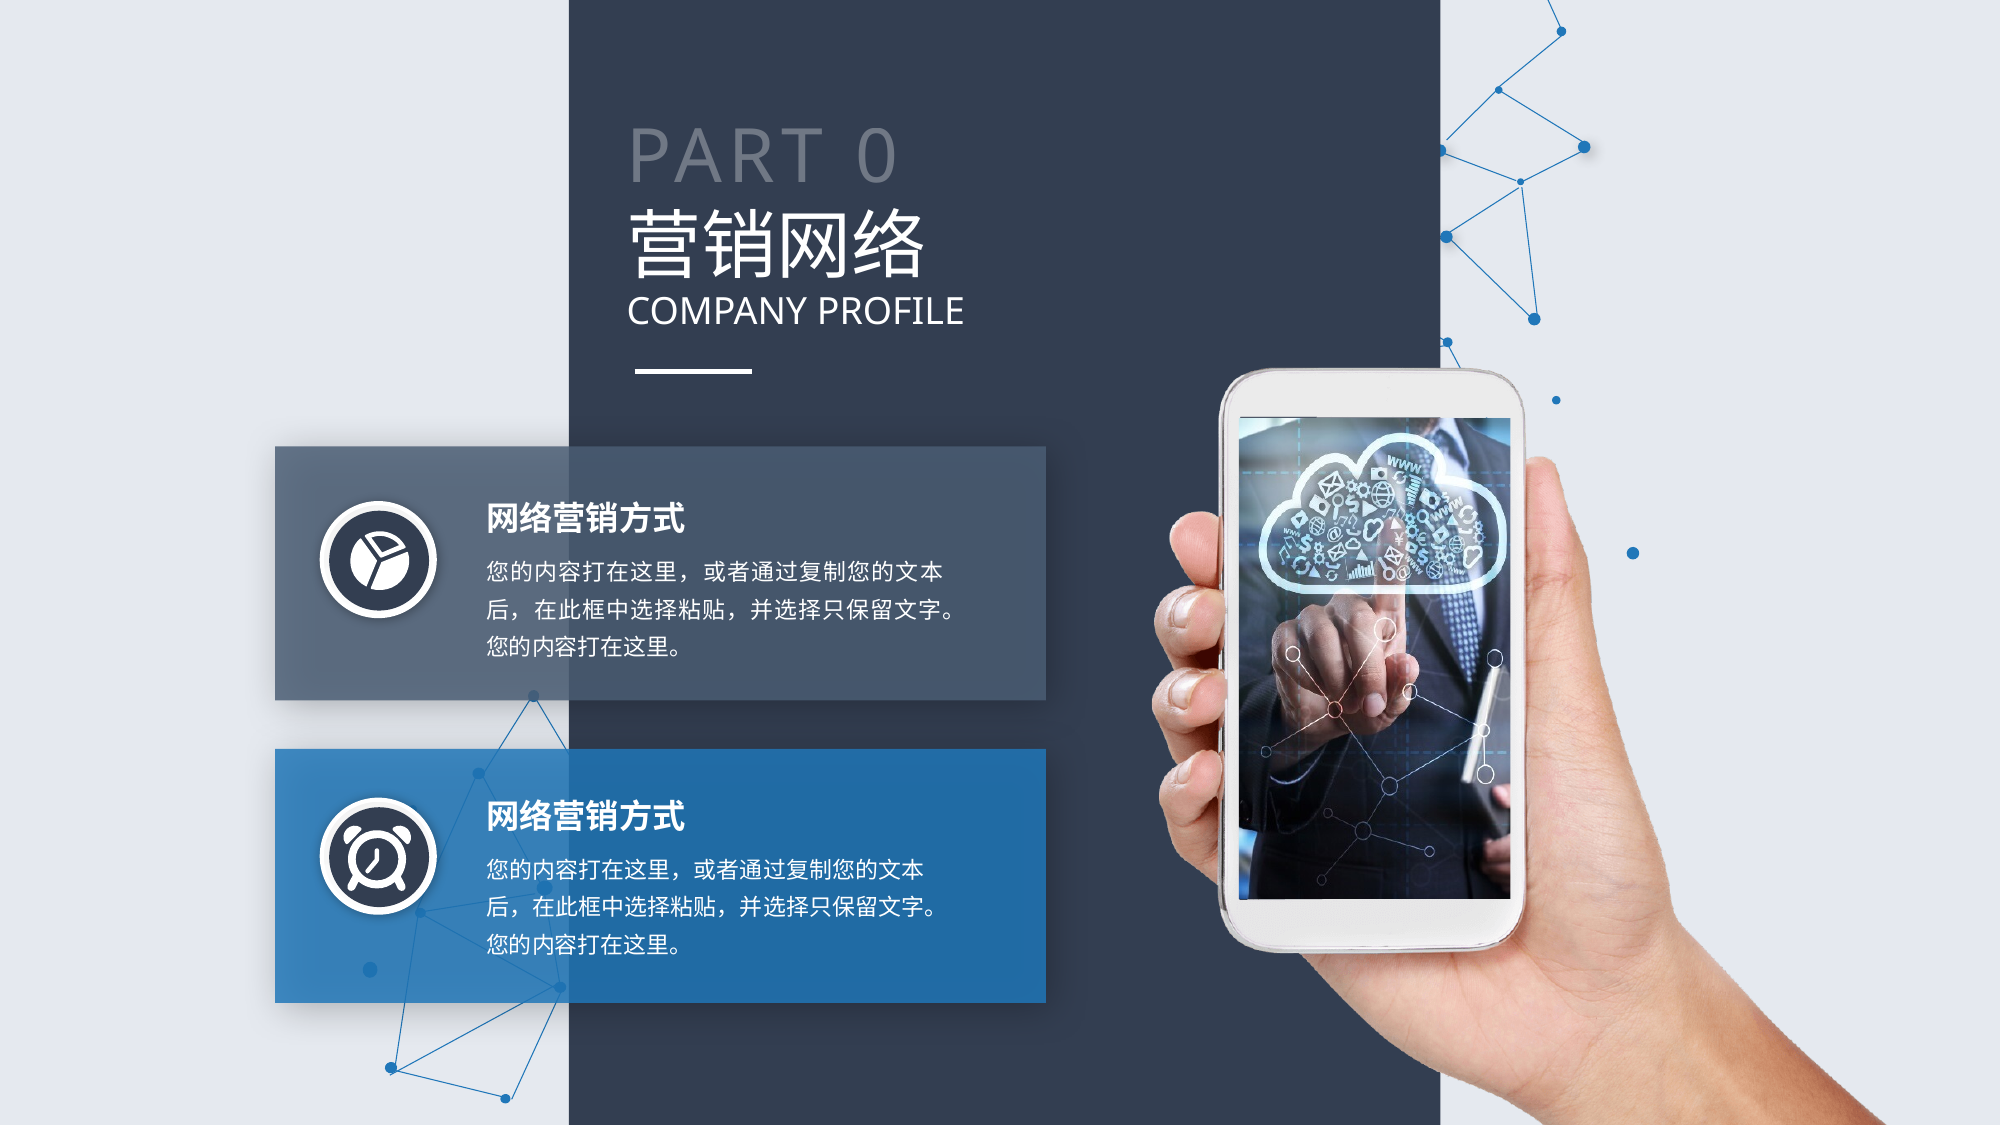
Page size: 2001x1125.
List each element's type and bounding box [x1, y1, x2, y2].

text_box [471, 787, 940, 963]
text_box [274, 748, 1047, 1004]
text_box [471, 489, 959, 670]
text_box [342, 824, 413, 891]
text_box [611, 99, 1278, 372]
text_box [321, 503, 435, 617]
text_box [321, 799, 435, 913]
text_box [349, 529, 410, 591]
text_box [1147, 362, 1890, 1125]
text_box [274, 445, 1047, 701]
